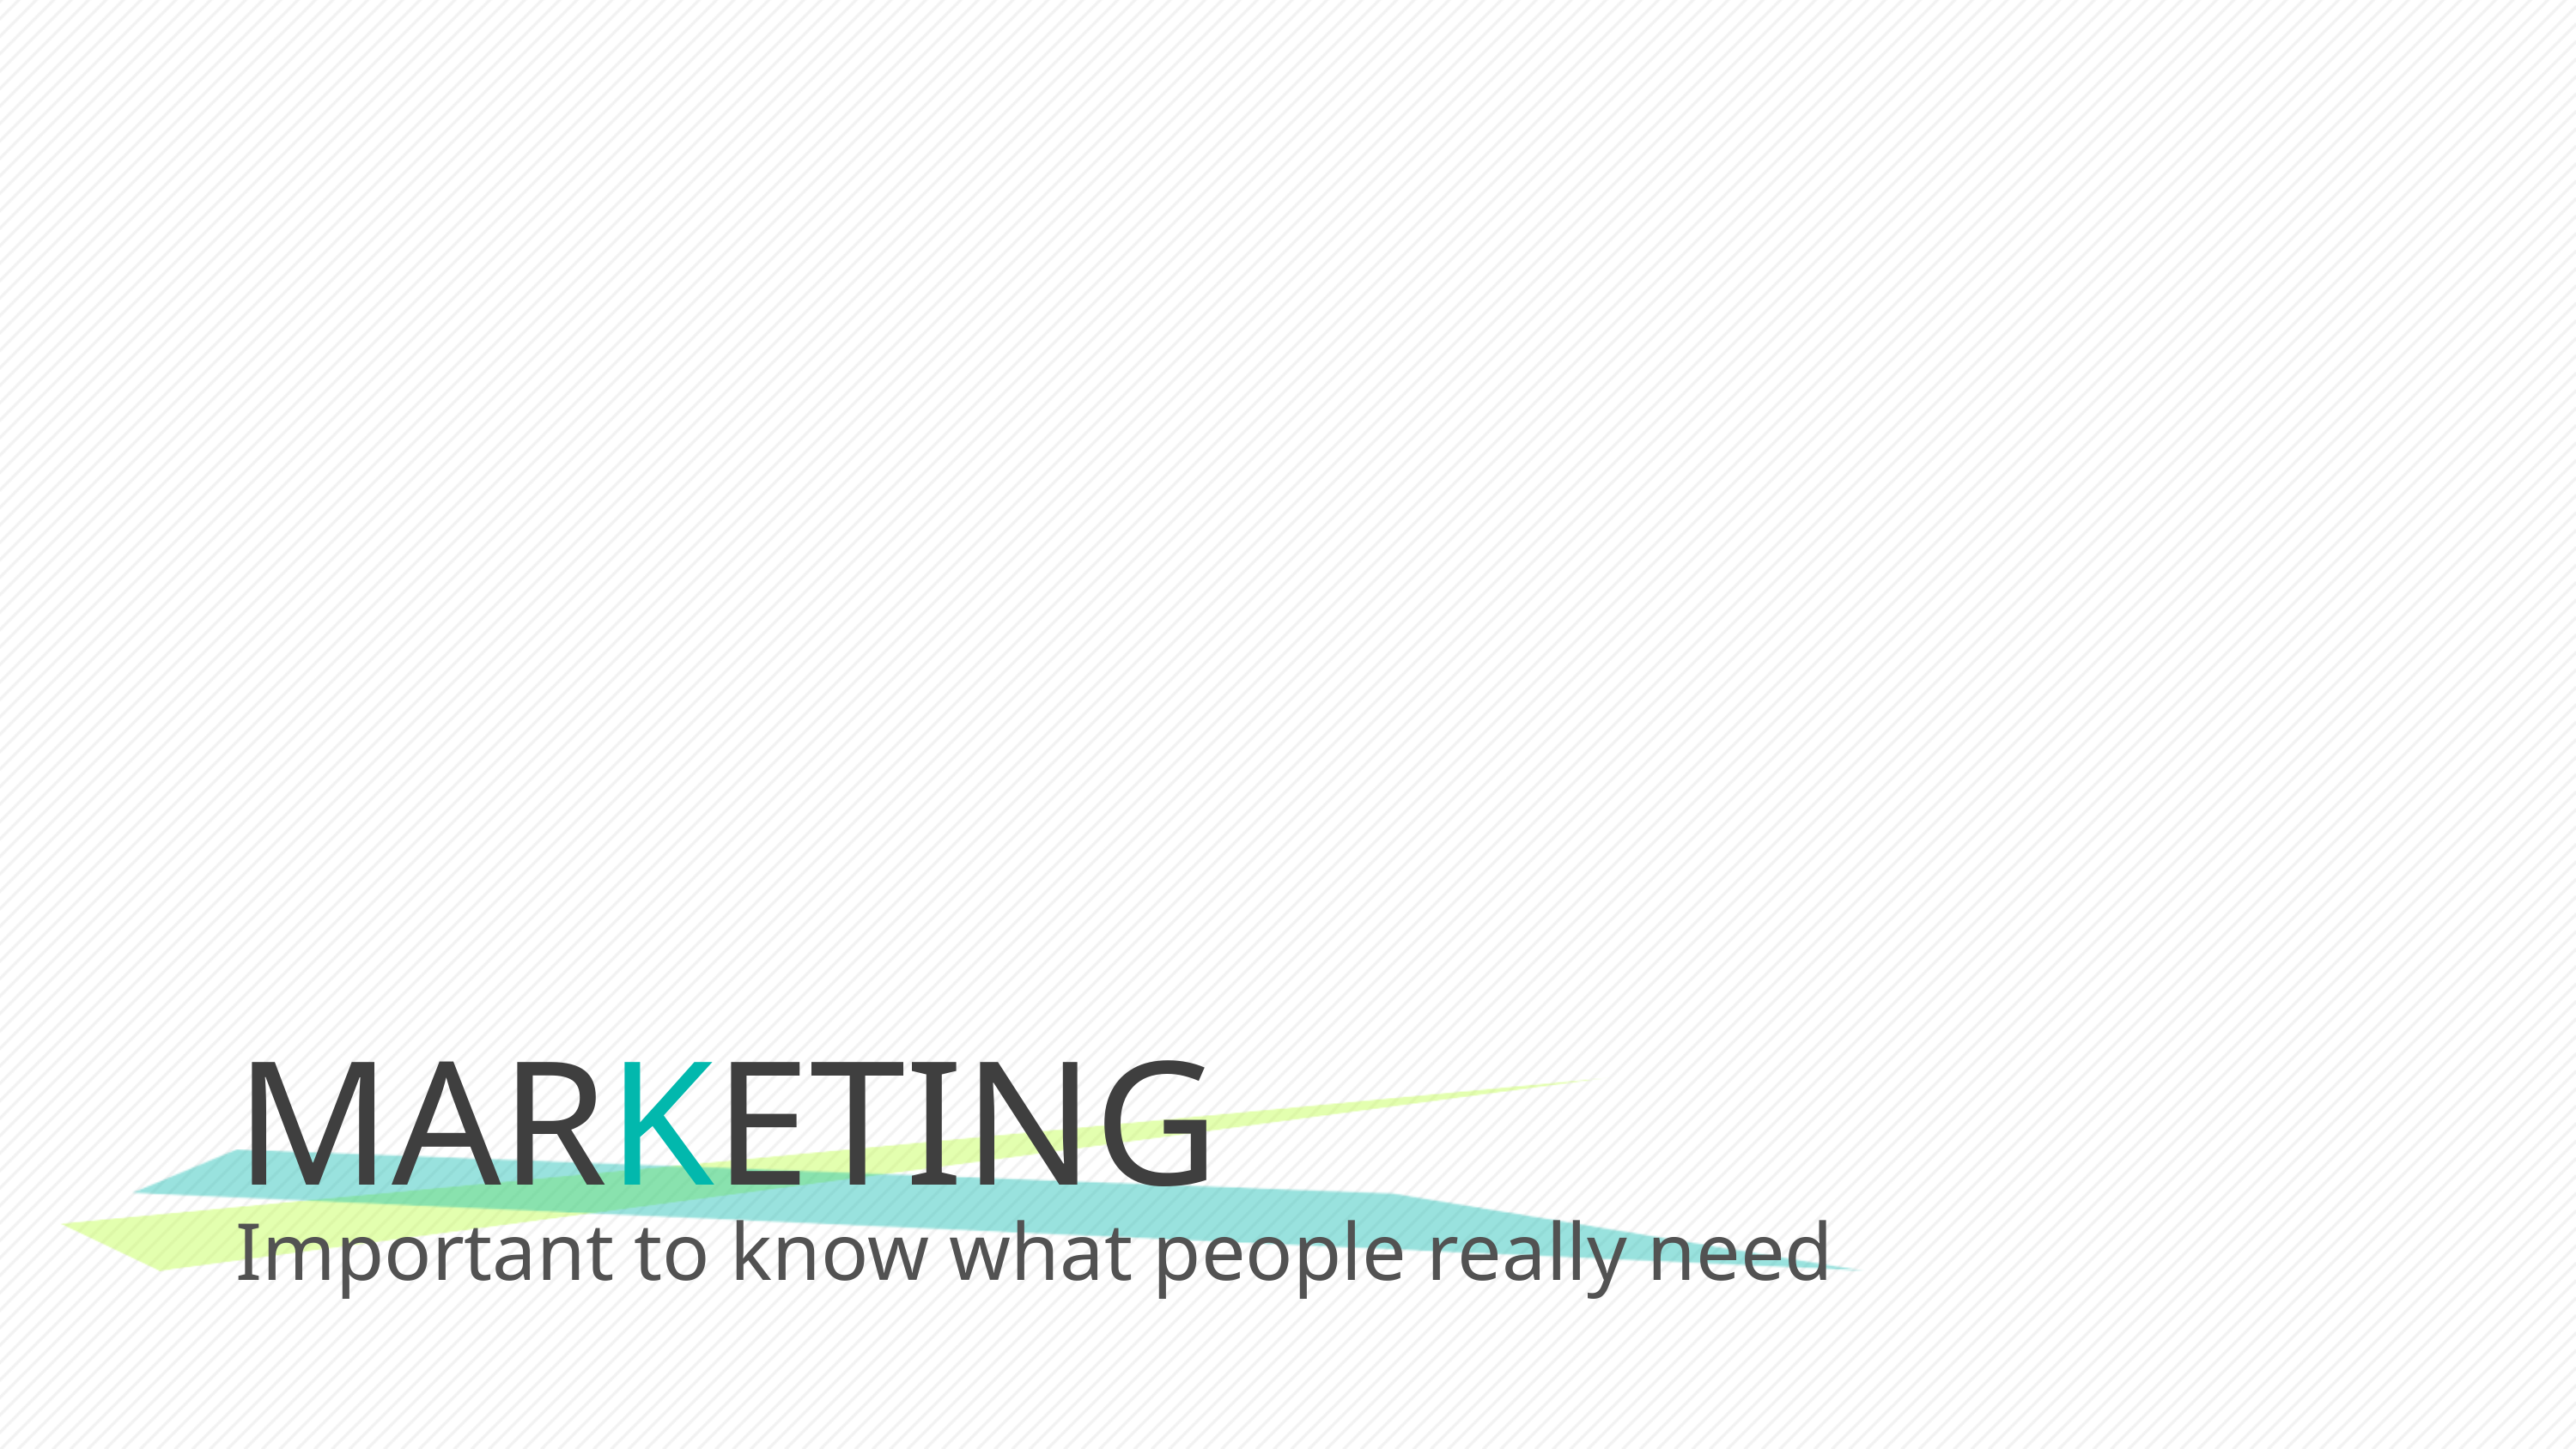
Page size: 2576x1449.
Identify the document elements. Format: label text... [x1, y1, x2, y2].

picture [0, 0, 2576, 1449]
subtitle Important to know what people really need [212, 1232, 2414, 1354]
title MARKETING [212, 1088, 2414, 1232]
